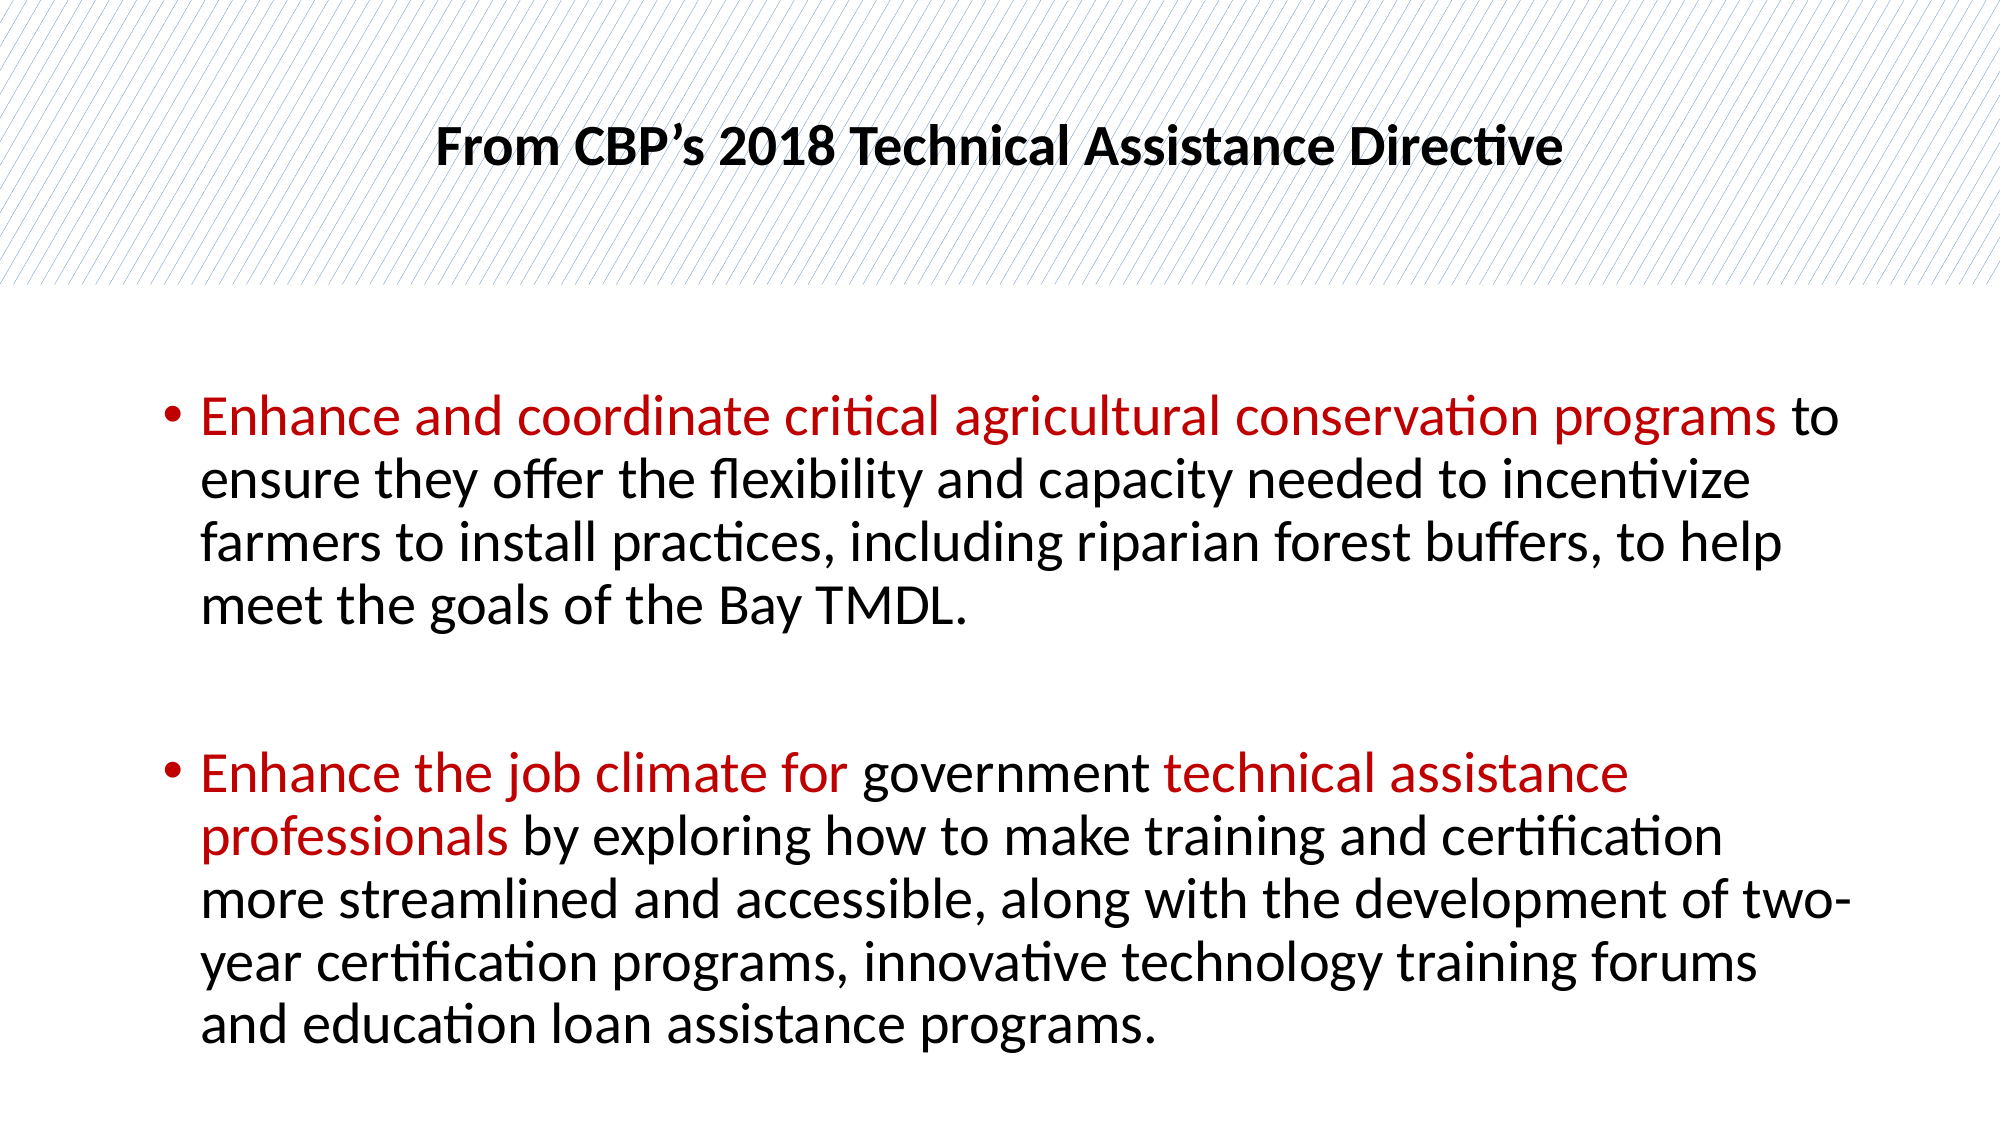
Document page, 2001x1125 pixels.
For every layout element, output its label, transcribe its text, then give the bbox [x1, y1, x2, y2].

text_box From CBP’s 2018 Technical Assistance Directive [0, 0, 2000, 285]
list Enhance and coordinate critical agricultural conservation programs to ensure they offer the flexibility and capacity needed to incentivize farmers to install practices, including riparian forest buffers, to help meet the goals of the Bay TMDL. Enhance the job climate for government technical assistance professionals by exploring how to make training and certification more streamlined and accessible, along with the development of two-year certification programs, innovative technology training forums and education loan assistance programs. [147, 377, 1873, 1092]
